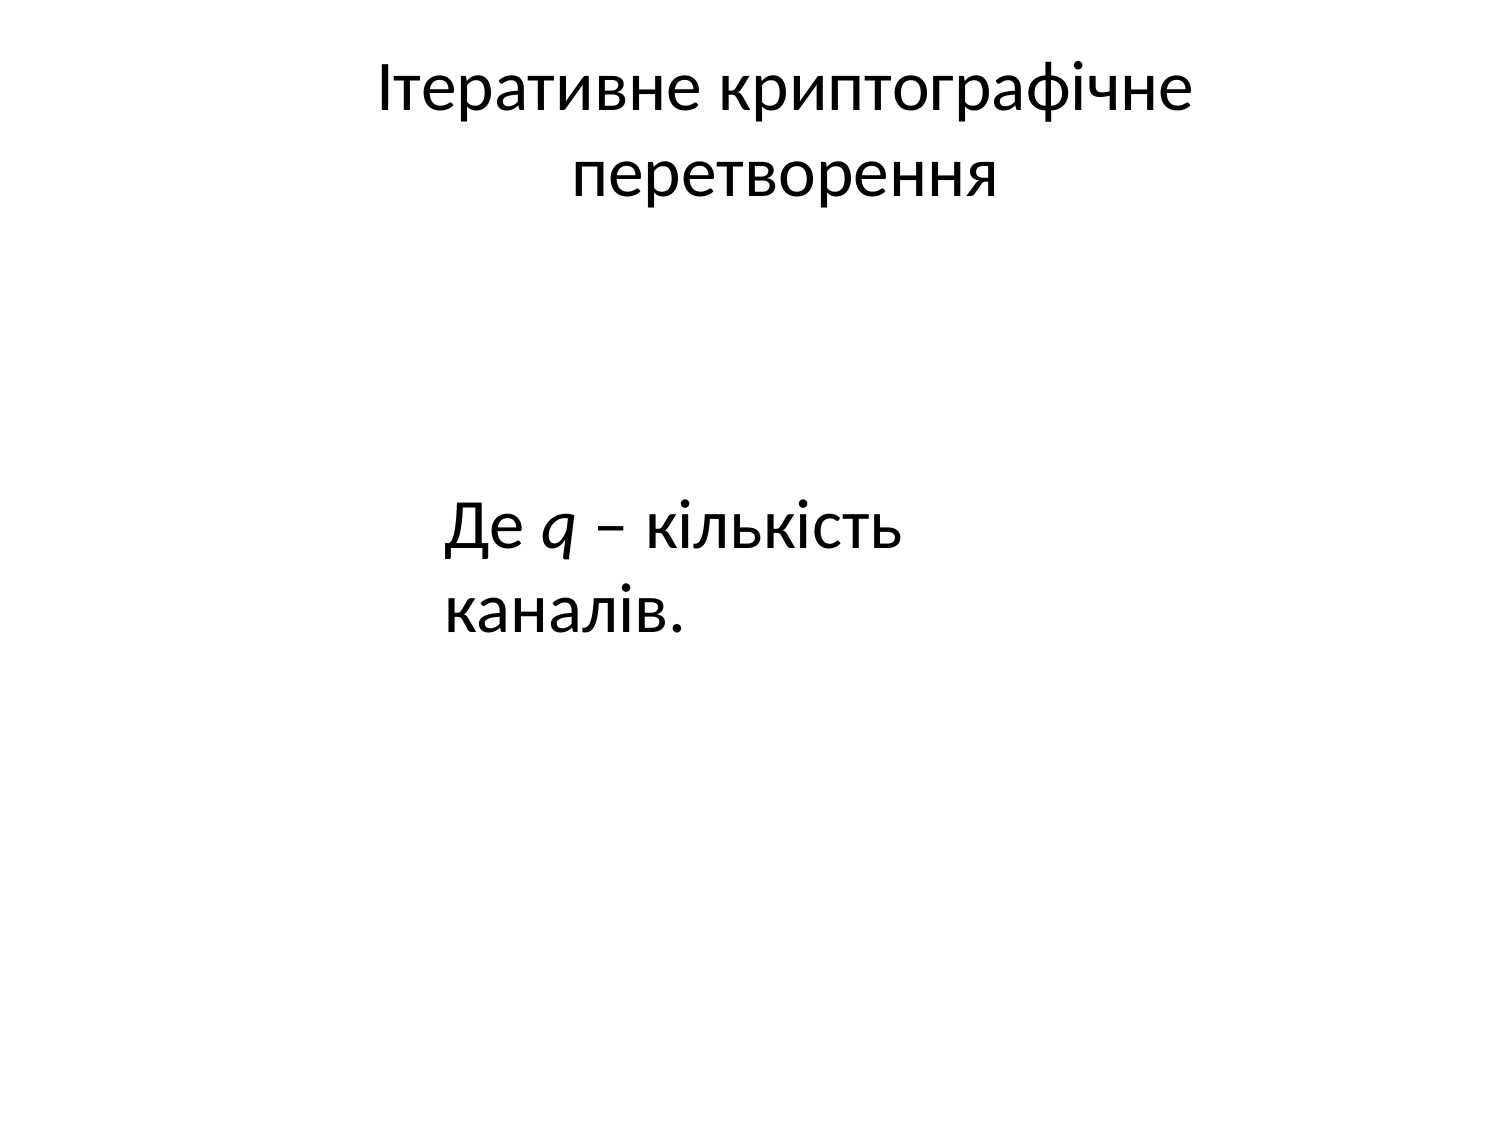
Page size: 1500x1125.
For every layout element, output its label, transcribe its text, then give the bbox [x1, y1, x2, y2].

title Ітеративне криптографічне перетворення [147, 30, 1424, 219]
